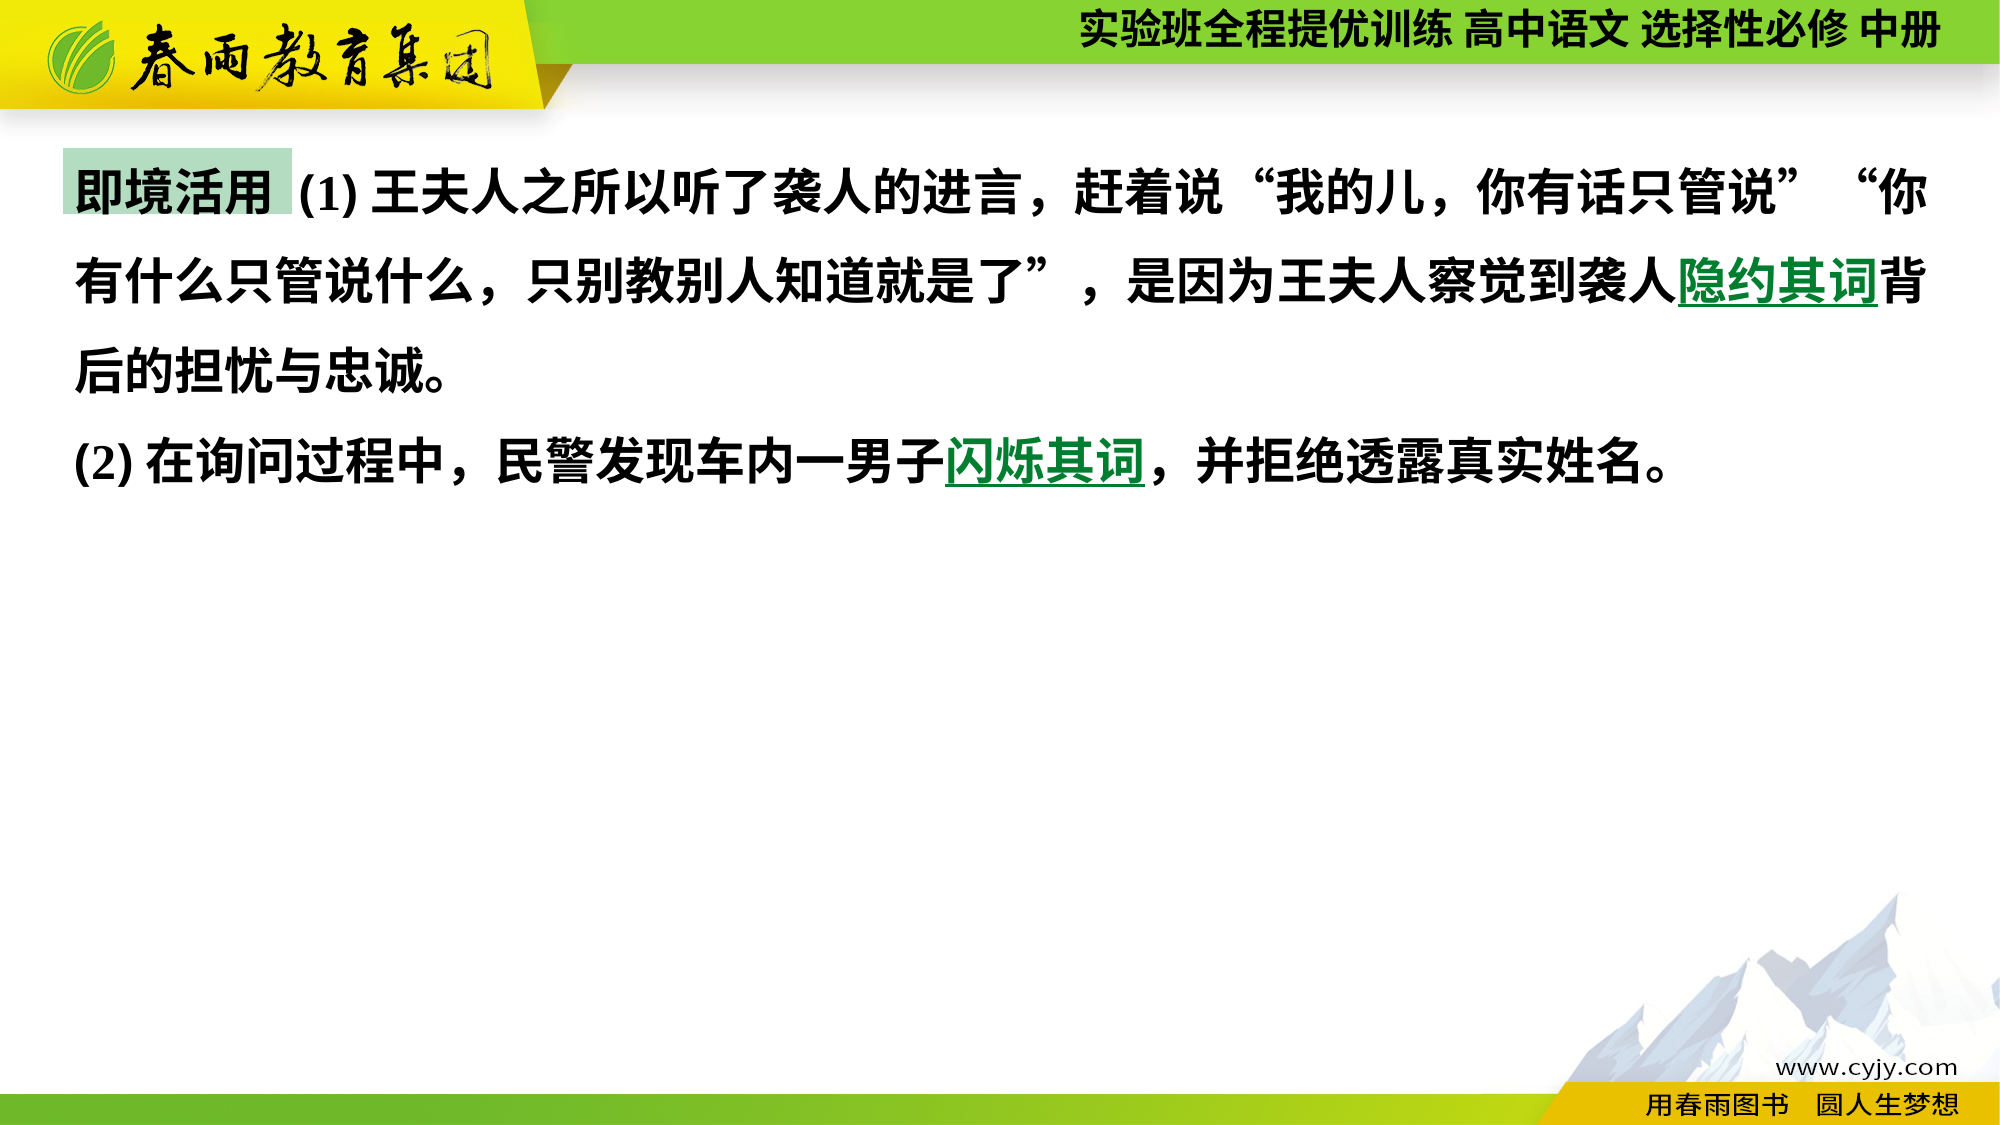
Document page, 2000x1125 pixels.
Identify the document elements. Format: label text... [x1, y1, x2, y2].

list 即境活用 (1)王夫人之所以听了袭人的进言，赶着说“我的儿，你有话只管说”“你有什么只管说什么，只别教别人知道就是了”，是因为王夫人察觉到袭人隐约其词背后的担忧与忠诚。 (2)在询问过程中，民警发现车内一男子闪烁其词，并拒绝透露真实姓名。 [59, 122, 1944, 490]
picture [0, 0, 2000, 1125]
